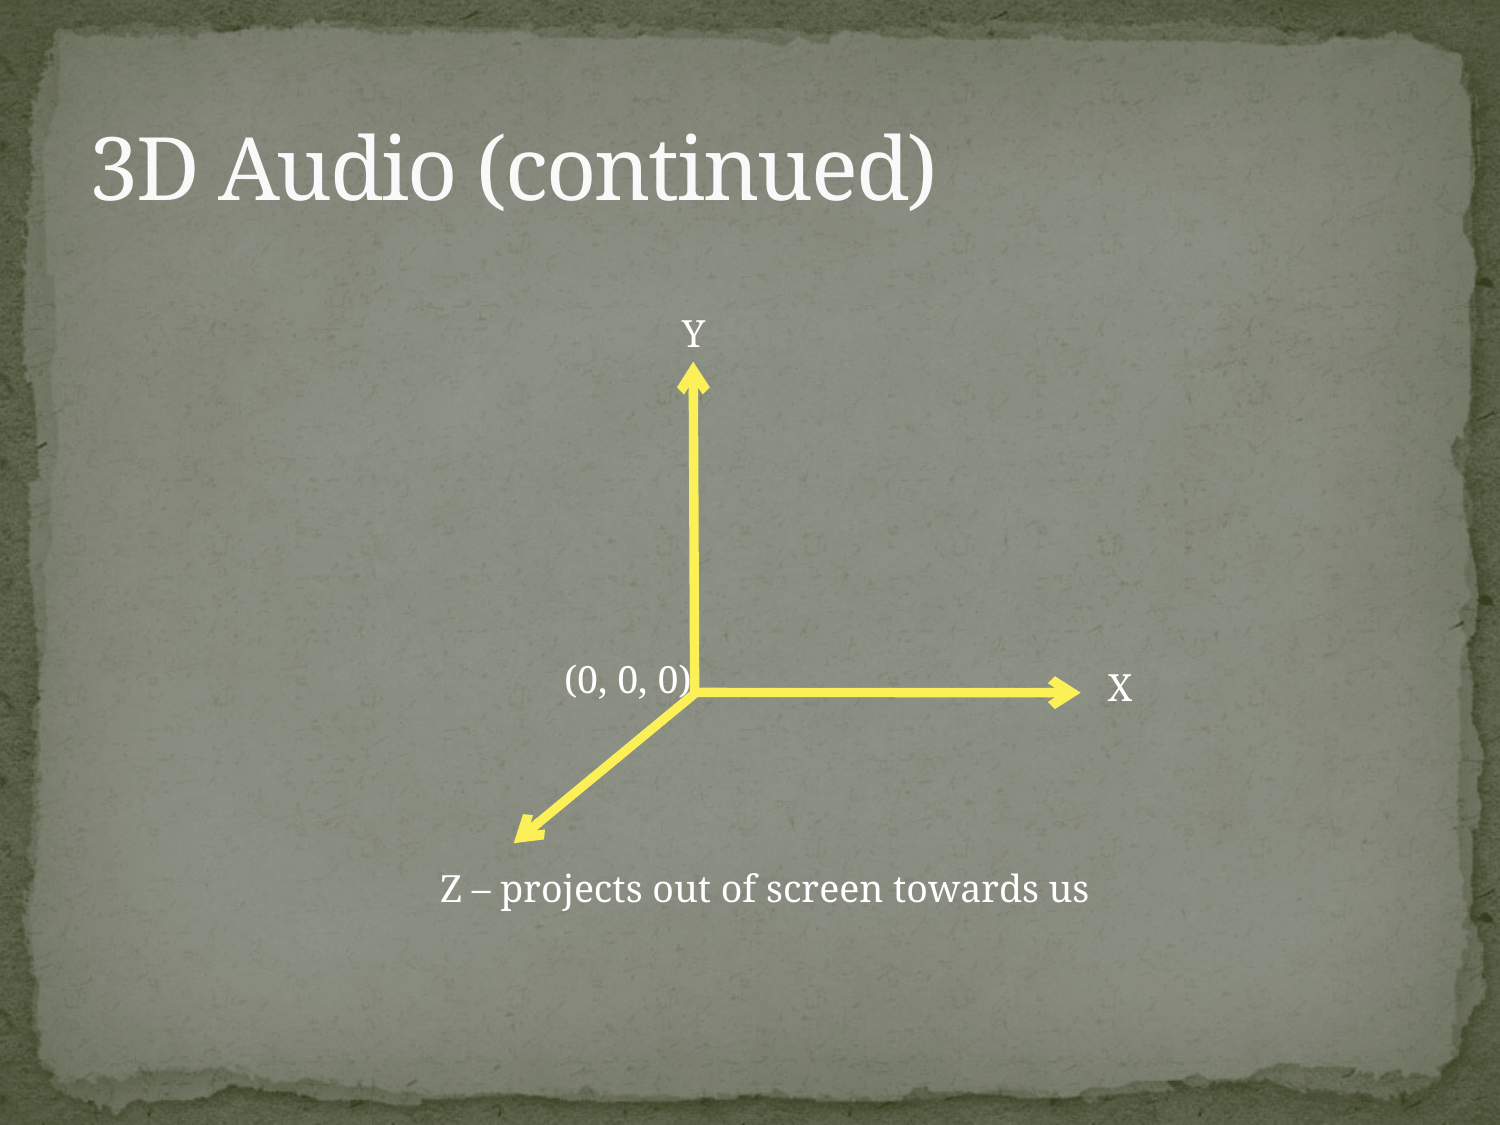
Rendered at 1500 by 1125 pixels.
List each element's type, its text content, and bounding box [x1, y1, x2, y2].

text_box (0, 0, 0) [549, 648, 707, 709]
title 3D Audio (continued) [74, 24, 1425, 225]
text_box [516, 694, 695, 842]
text_box Z – projects out of screen towards us [425, 857, 1105, 918]
text_box X [1092, 656, 1148, 717]
text_box Y [667, 302, 721, 363]
